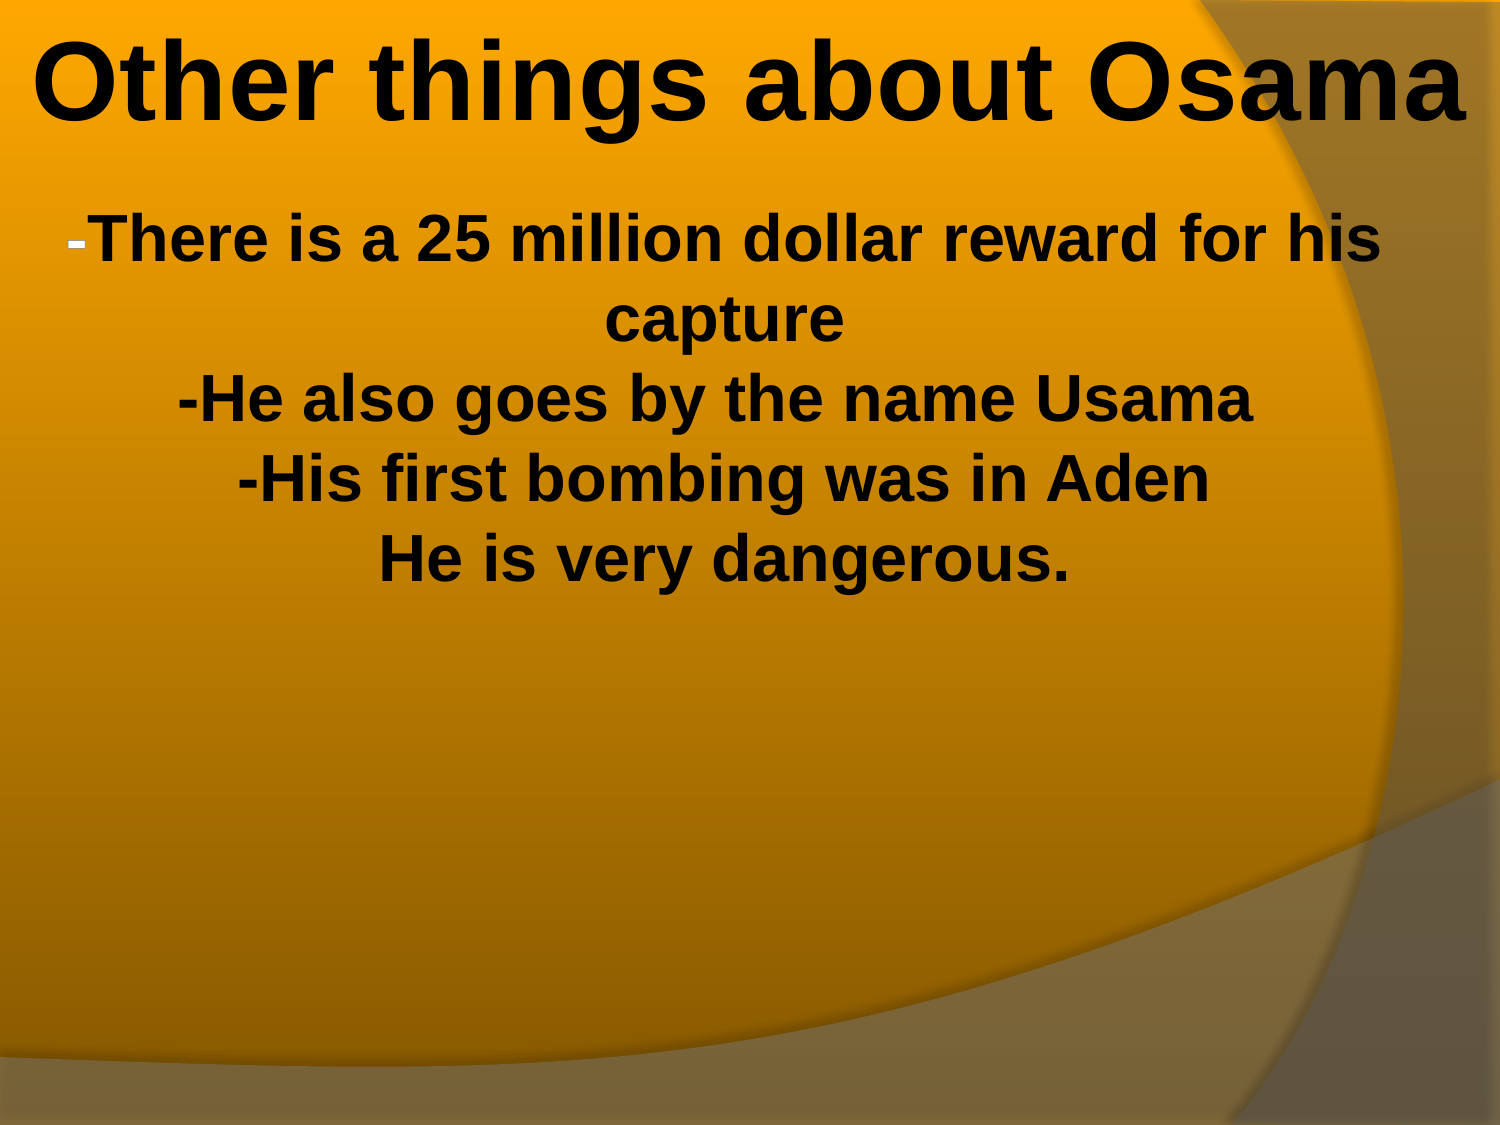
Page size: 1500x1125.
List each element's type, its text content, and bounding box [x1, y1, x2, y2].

text_box -There is a 25 million dollar reward for his capture -He also goes by the name Usama -His first bombing was in Aden He is very dangerous. [49, 187, 1400, 603]
text_box Other things about Osama [0, 0, 1500, 150]
